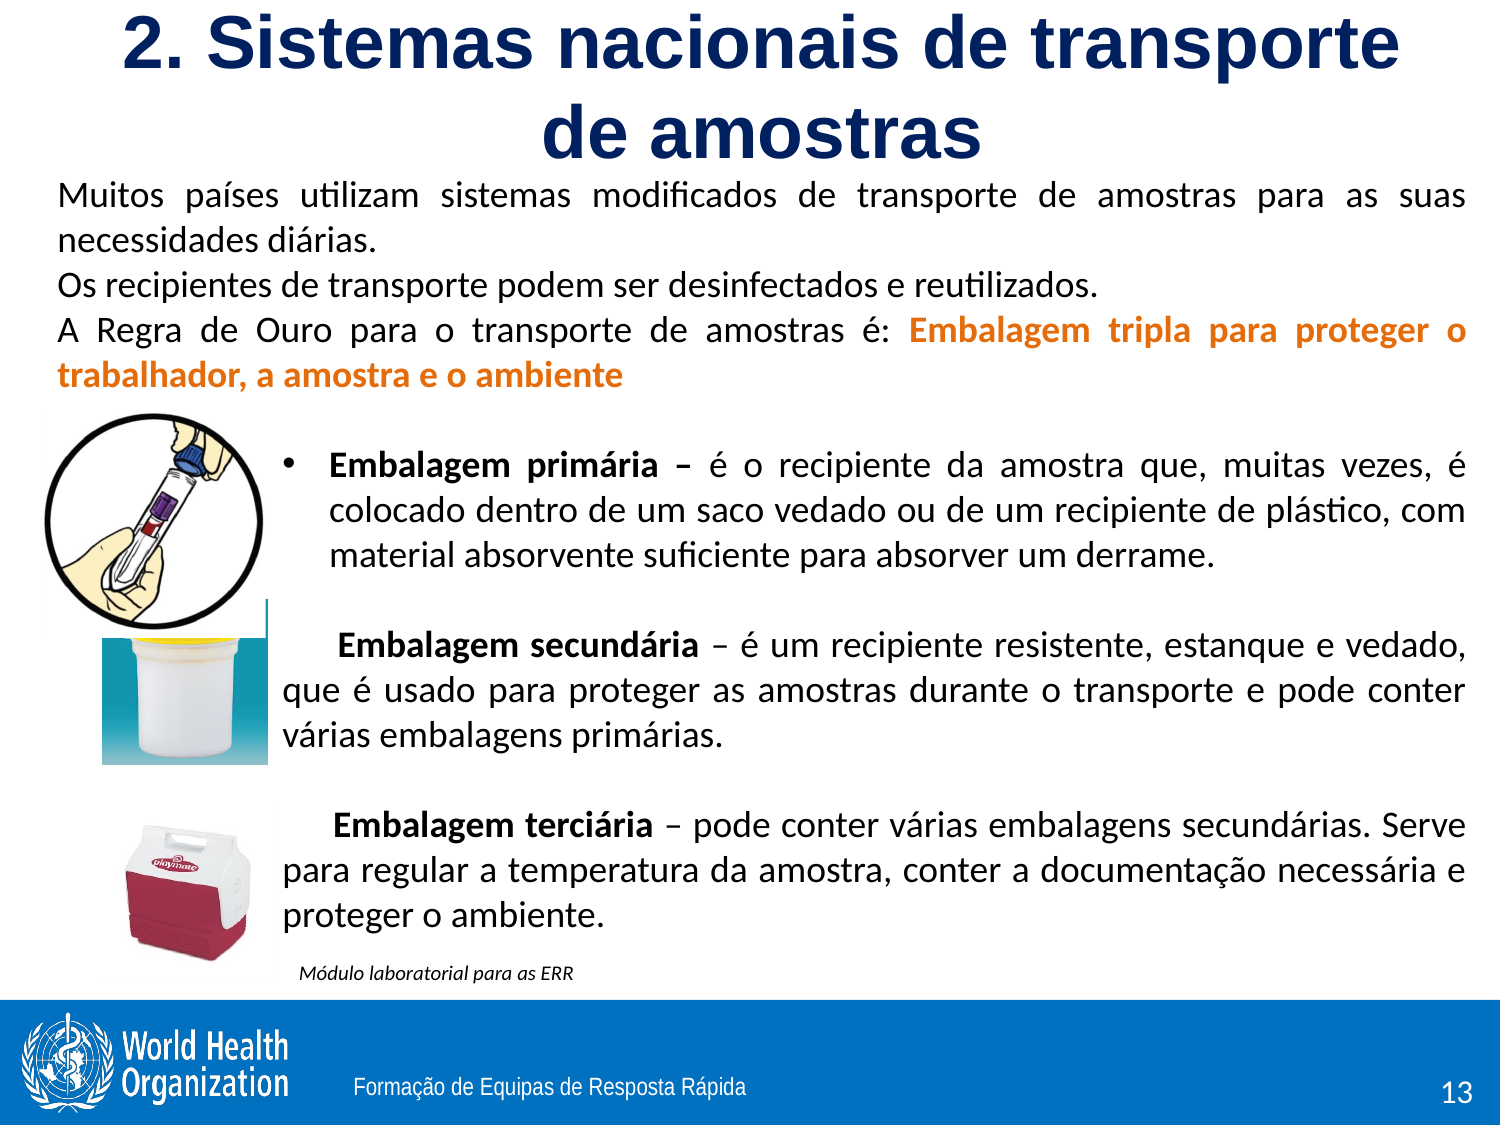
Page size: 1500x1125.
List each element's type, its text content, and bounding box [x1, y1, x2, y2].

picture [40, 408, 268, 765]
text_box Muitos países utilizam sistemas modificados de transporte de amostras para as suas necessidades diárias. Os recipientes de transporte podem ser desinfectados e reutilizados. A Regra de Ouro para o transporte de amostras é: Embalagem tripla para proteger o trabalhador, a amostra e o ambiente Embalagem primária – é o recipiente da amostra que, muitas vezes, é colocado dentro de um saco vedado ou de um recipiente de plástico, com material absorvente suficiente para absorver um derrame. Embalagem secundária – é um recipiente resistente, estanque e vedado, que é usado para proteger as amostras durante o transporte e pode conter várias embalagens primárias. Embalagem terciária – pode conter várias embalagens secundárias. Serve para regular a temperatura da amostra, conter a documentação necessária e proteger o ambiente. [42, 162, 1483, 1033]
picture [102, 806, 273, 977]
title 2. Sistemas nacionais de transporte de amostras [87, 0, 1438, 162]
text_box Módulo laboratorial para as ERR [284, 952, 589, 993]
picture [21, 1012, 288, 1113]
